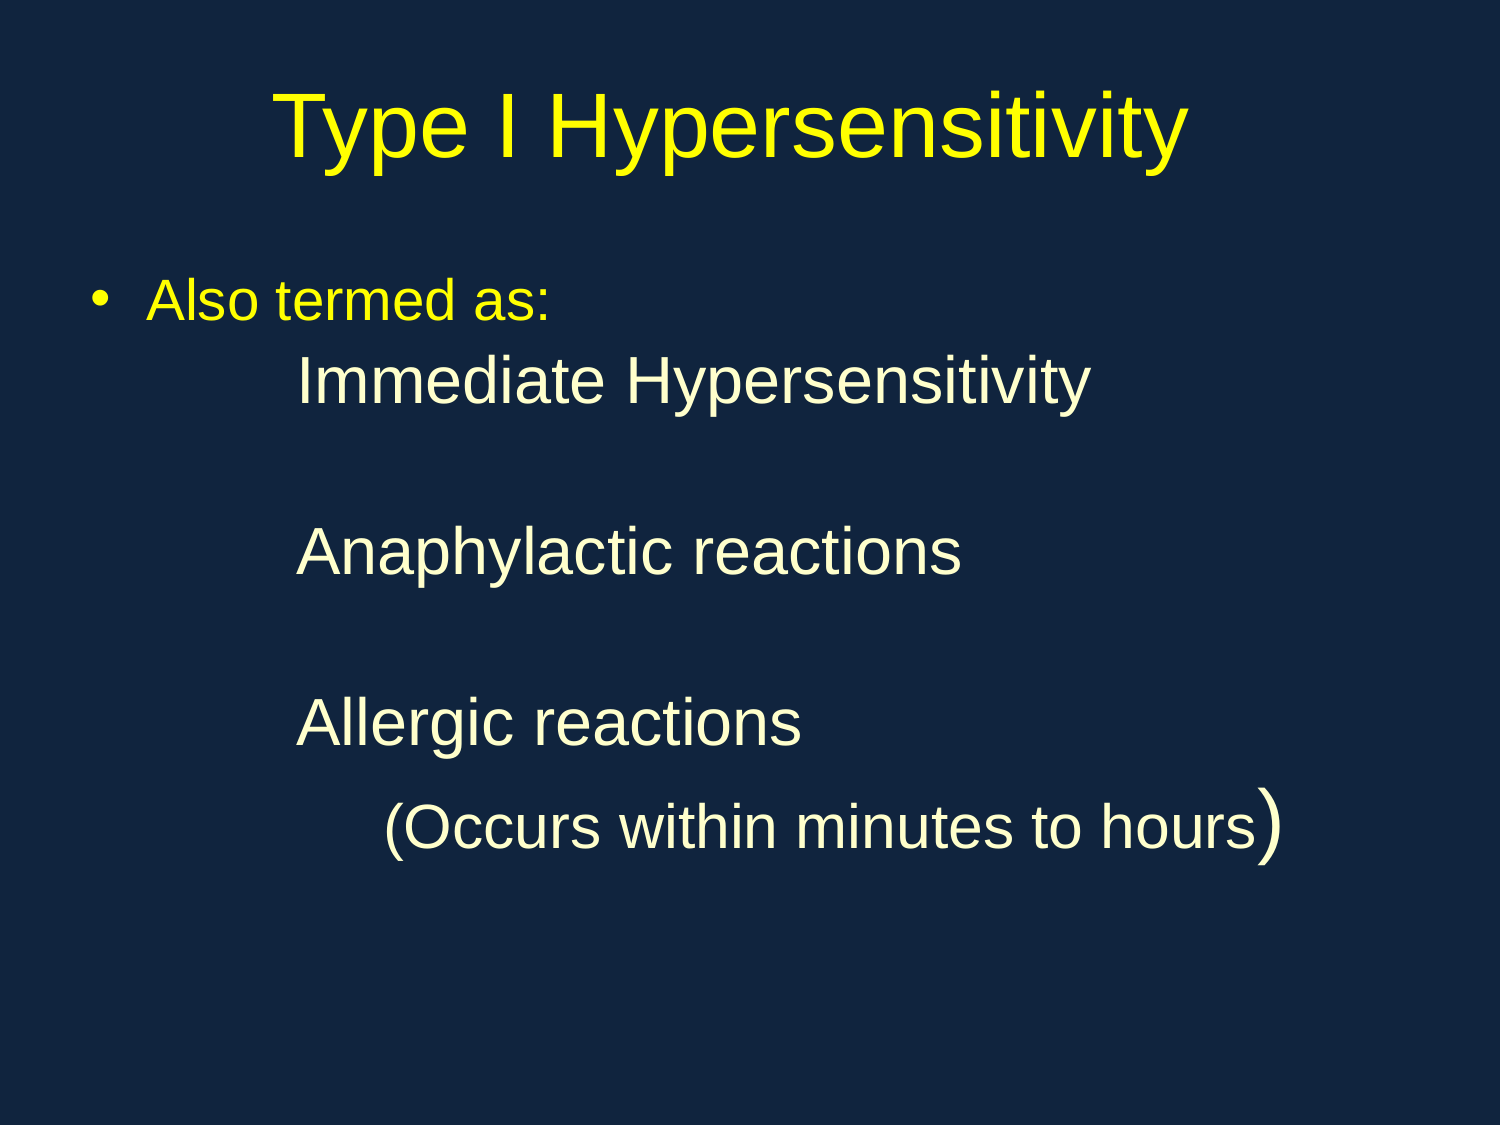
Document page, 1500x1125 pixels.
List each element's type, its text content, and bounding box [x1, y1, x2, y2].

list Also termed as: Immediate Hypersensitivity Anaphylactic reactions Allergic reactions (Occurs within minutes to hours) [75, 262, 1425, 1050]
title Type I Hypersensitivity [75, 50, 1388, 193]
